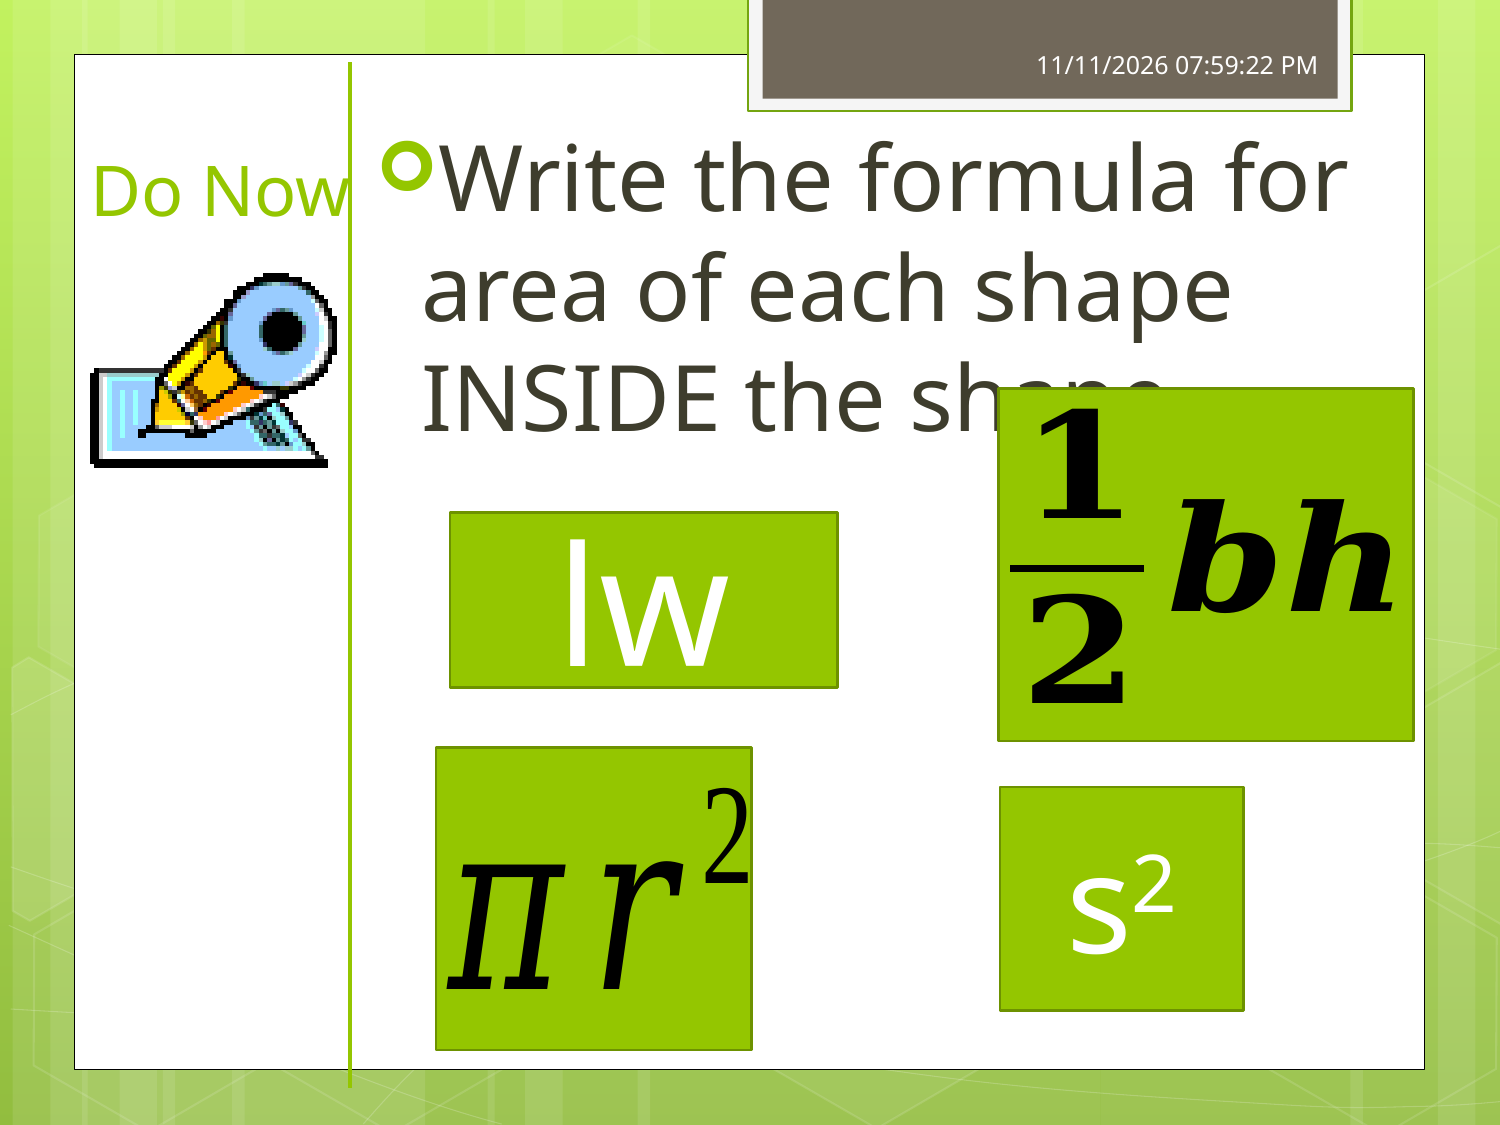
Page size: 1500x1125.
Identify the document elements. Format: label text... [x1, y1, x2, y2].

text_box lw [449, 511, 839, 689]
picture [82, 174, 351, 478]
list Write the formula for area of each shape INSIDE the shape [354, 112, 1425, 1063]
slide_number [983, 36, 1334, 97]
text_box s2 [999, 786, 1245, 1012]
title Do Now [75, 137, 345, 238]
